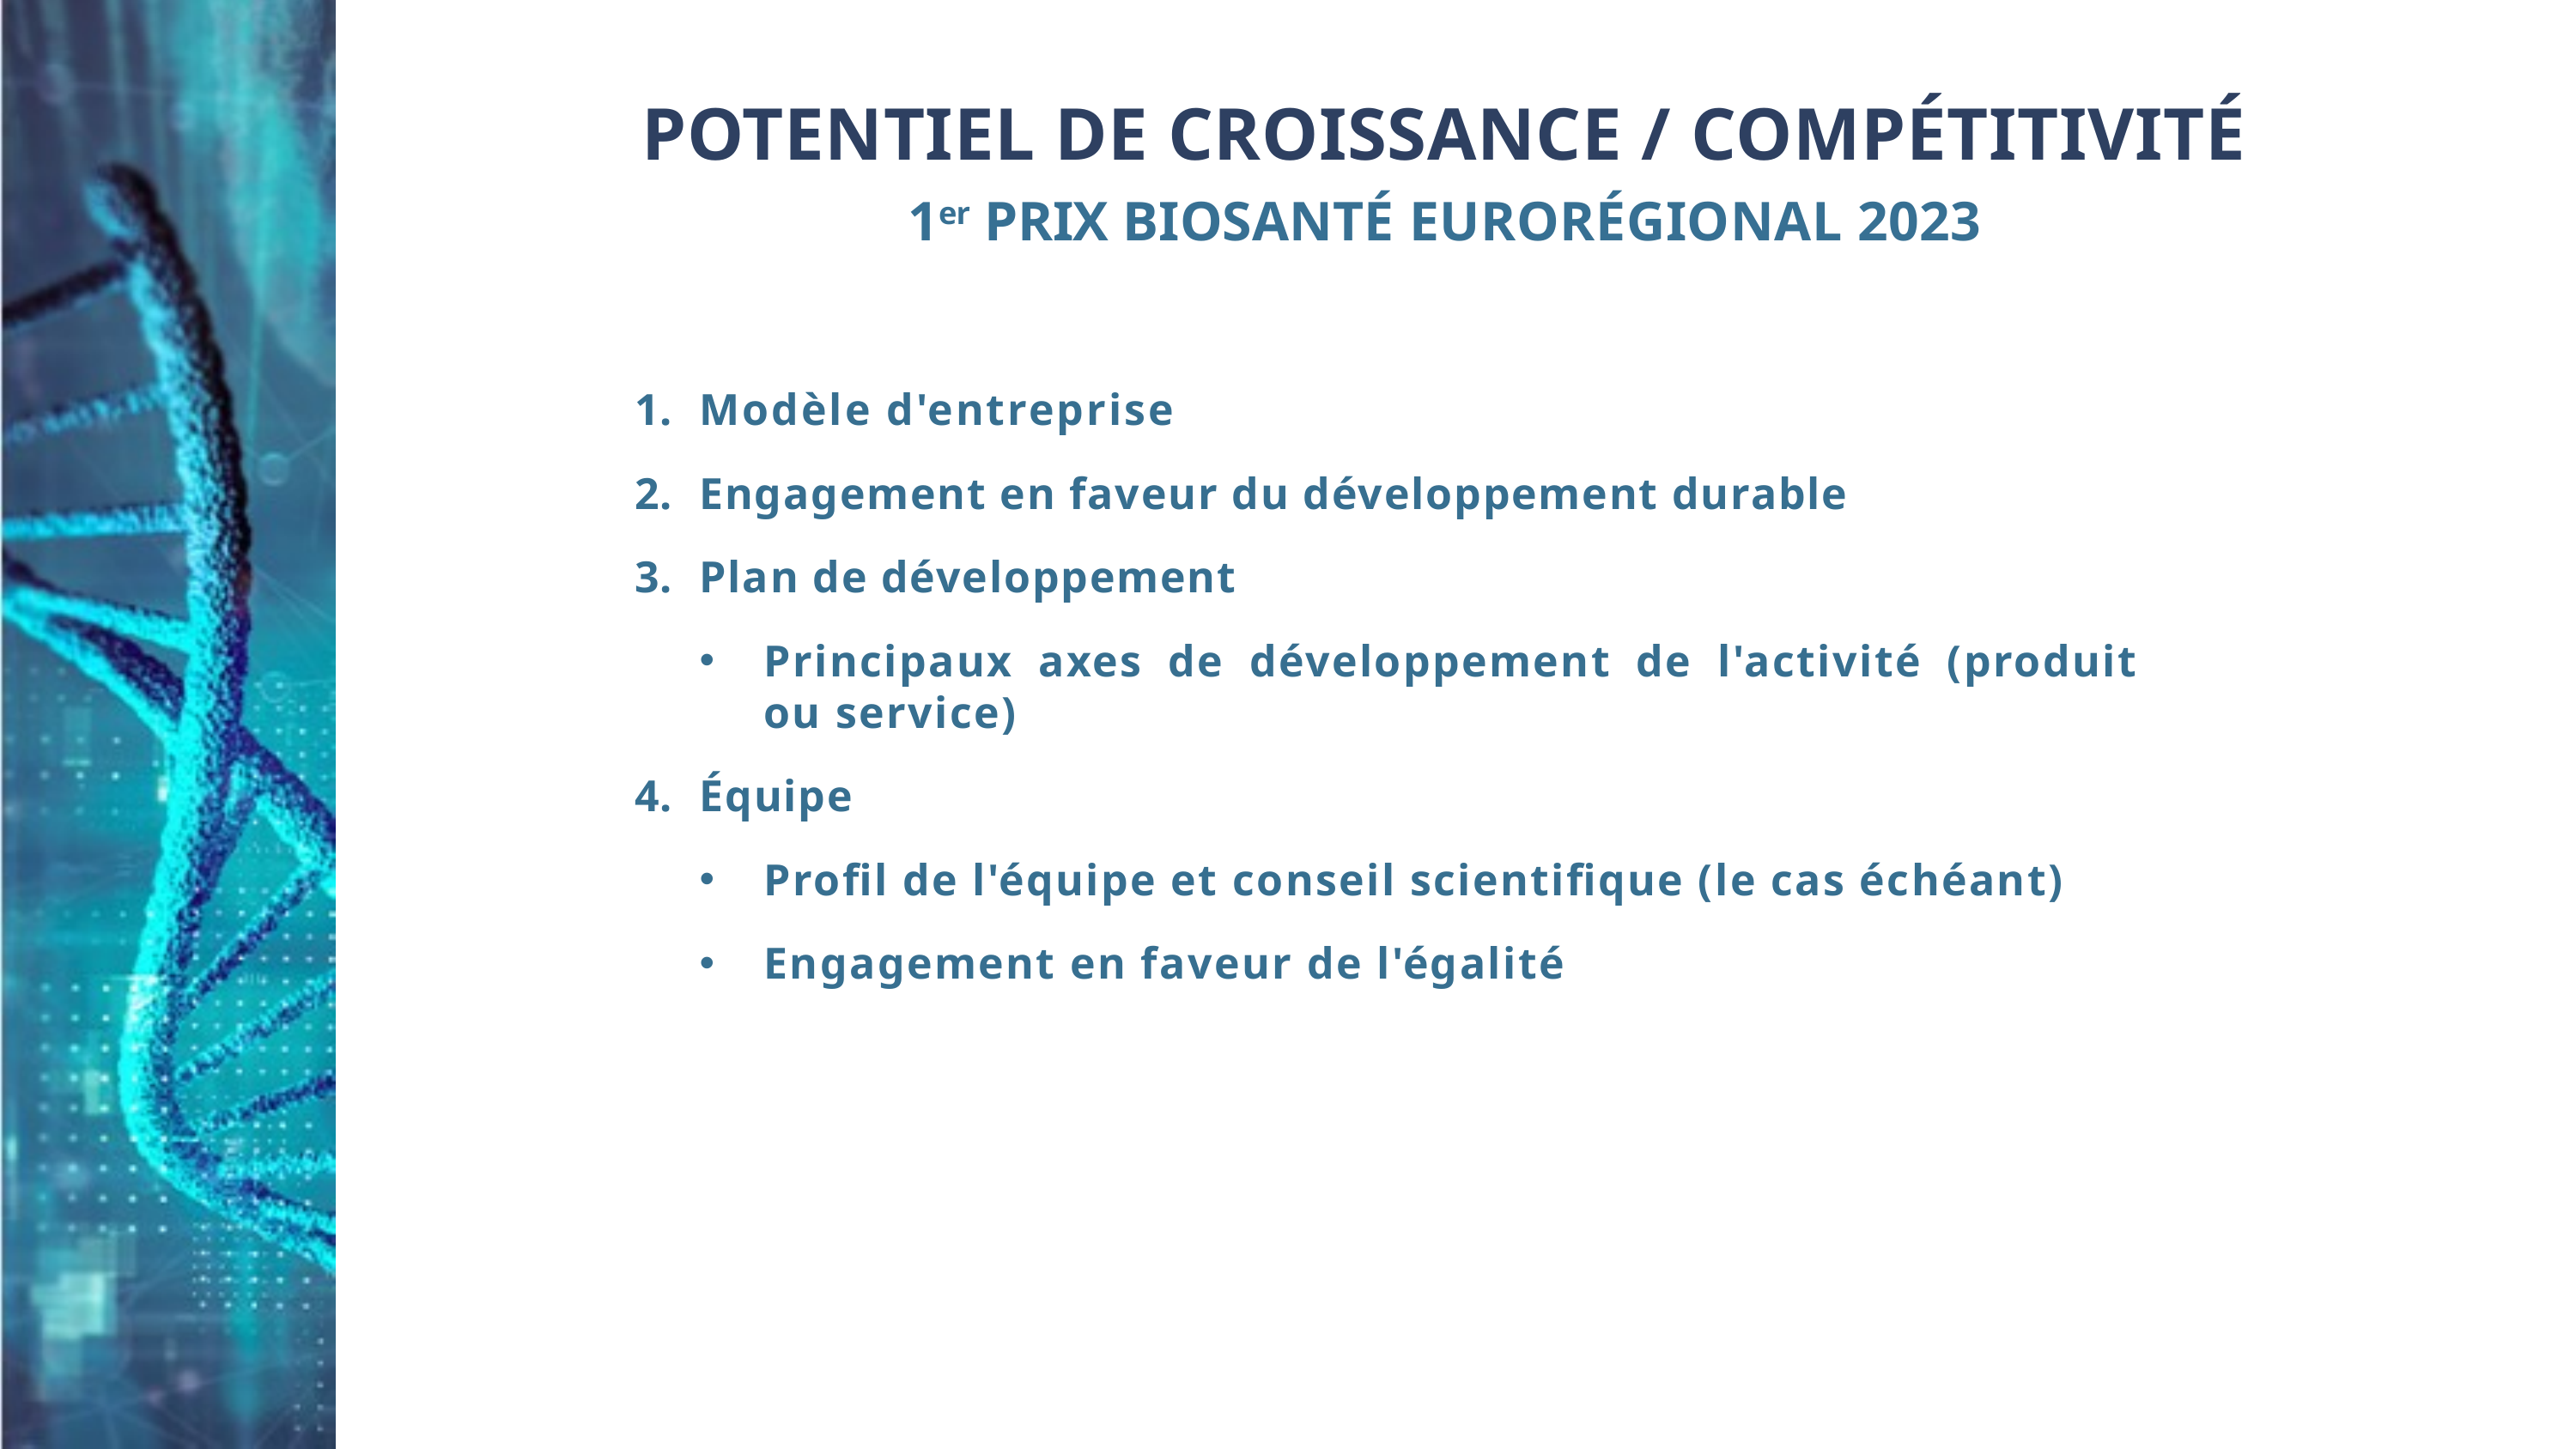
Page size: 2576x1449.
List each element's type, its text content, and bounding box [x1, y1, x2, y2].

picture [0, 0, 336, 1449]
text_box Modèle d'entreprise Engagement en faveur du développement durable Plan de développement Principaux axes de développement de l'activité (produit ou service) Équipe Profil de l'équipe et conseil scientifique (le cas échéant) Engagement en faveur de l'égalité [633, 380, 2488, 988]
title POTENTIEL DE CROISSANCE / COMPÉTITIVITÉ 1er PRIX BIOSANTÉ EURORÉGIONAL 2023 [504, 70, 2385, 330]
